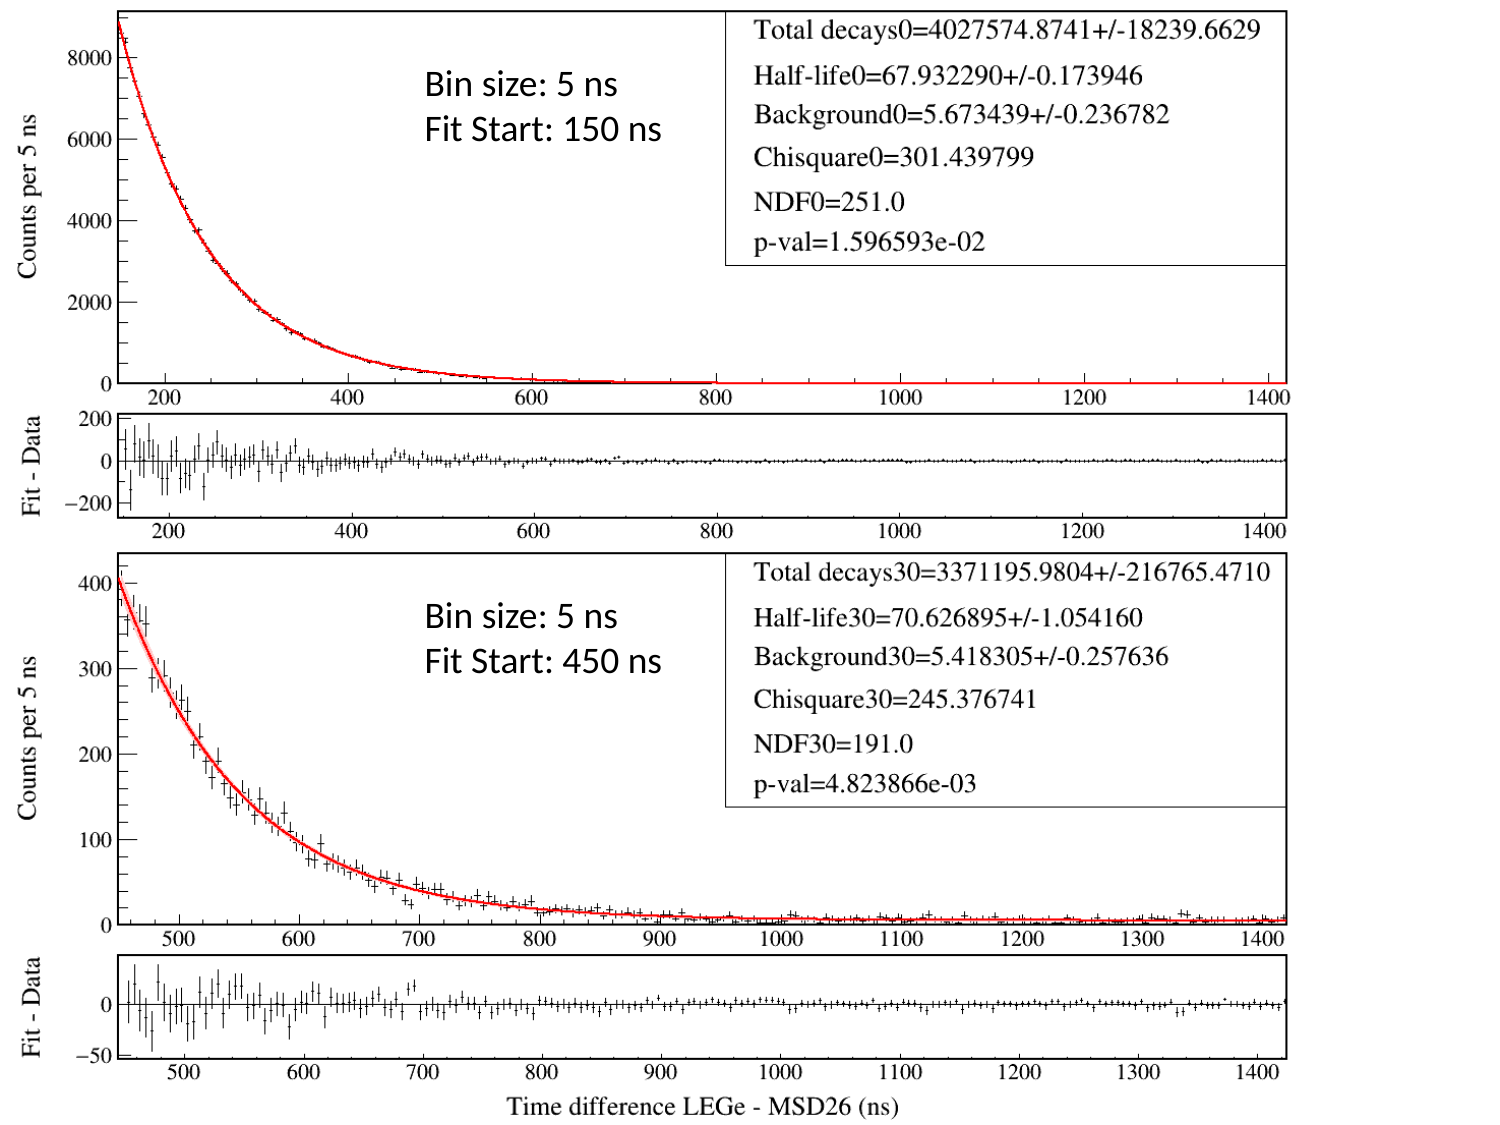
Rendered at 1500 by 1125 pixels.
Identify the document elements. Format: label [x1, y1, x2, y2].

picture [0, 0, 1320, 1125]
